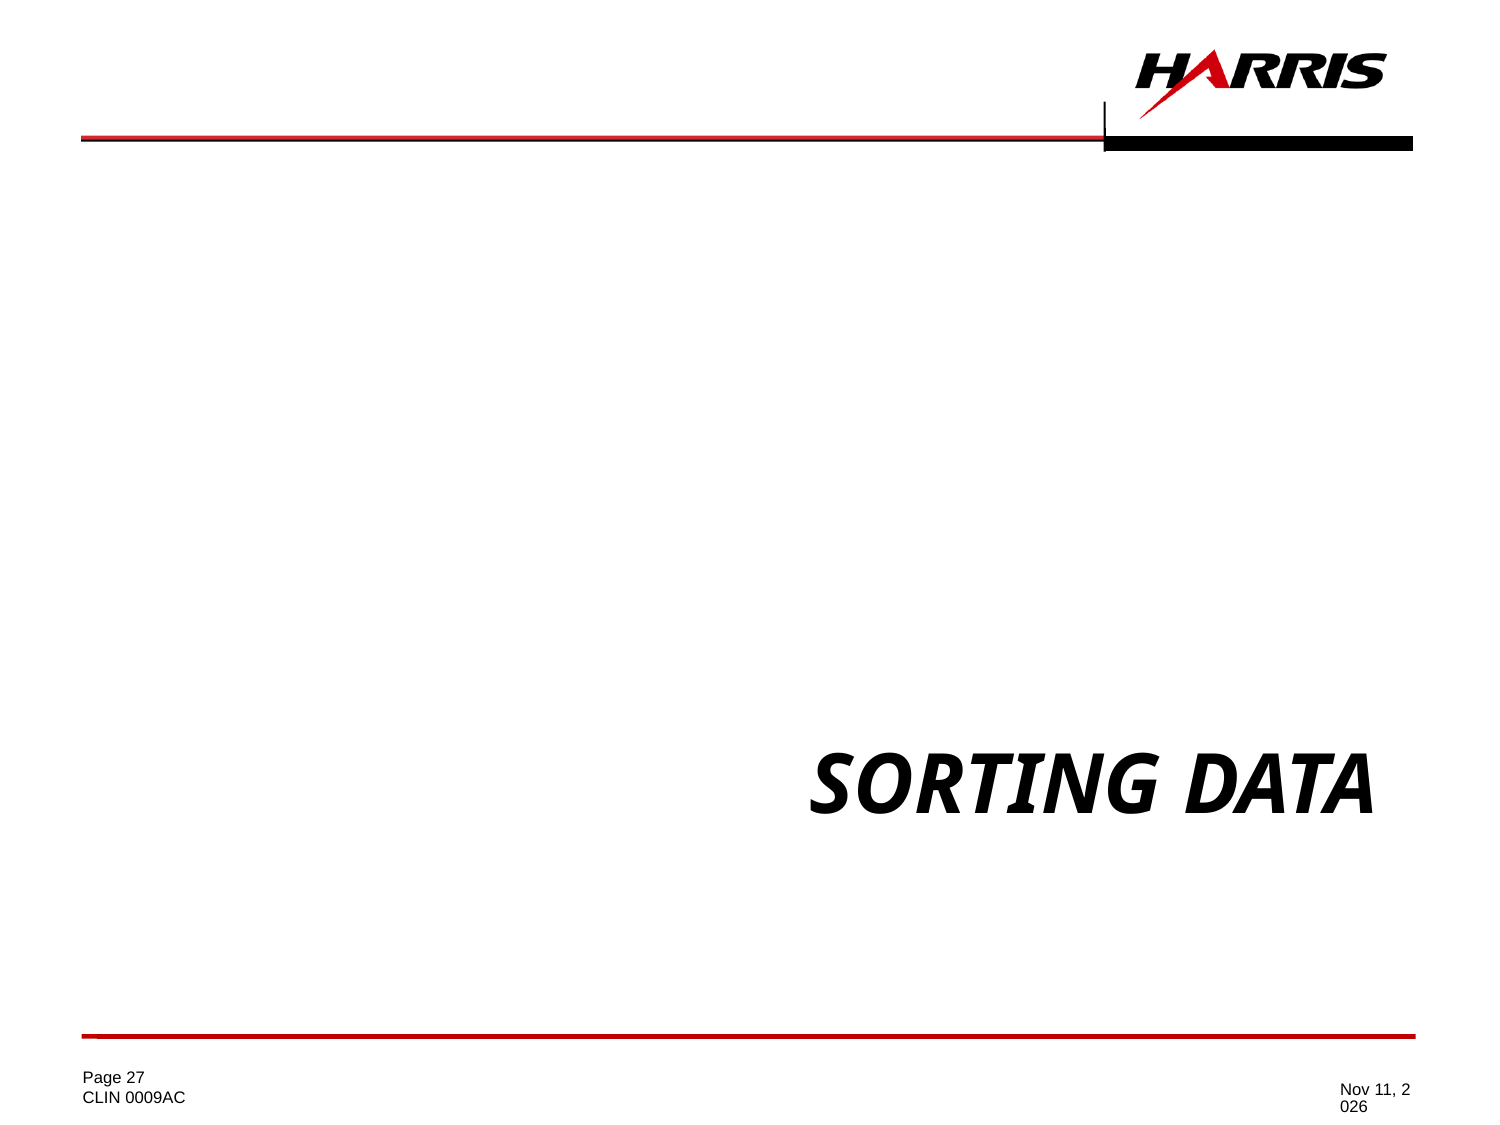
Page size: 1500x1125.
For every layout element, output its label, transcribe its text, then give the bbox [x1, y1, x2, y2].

slide_number 10-Jul-15 [1324, 1066, 1435, 1111]
title Sorting Data [118, 722, 1394, 947]
picture [1135, 49, 1387, 119]
